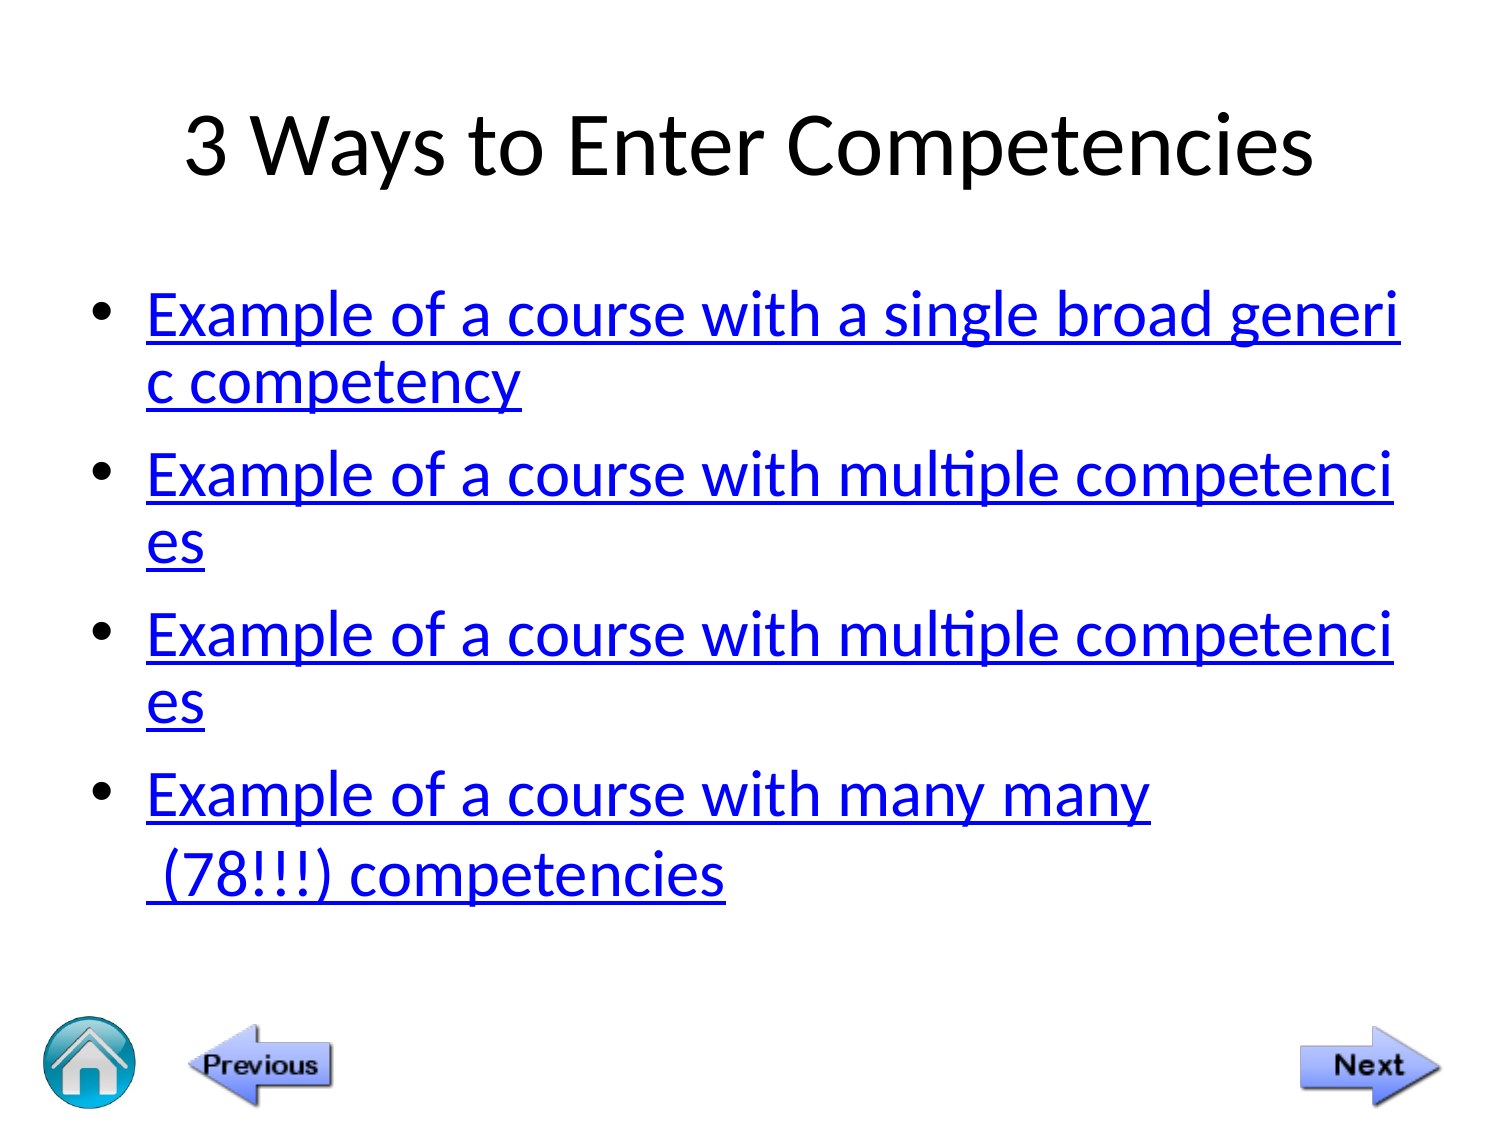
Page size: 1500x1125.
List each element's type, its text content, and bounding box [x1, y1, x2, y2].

picture [1299, 1025, 1447, 1113]
title 3 Ways to Enter Competencies [75, 45, 1425, 233]
list Example of a course with a single broad generic competency Example of a course with multiple competencies Example of a course with multiple competencies Example of a course with many many (78!!!) competencies [75, 262, 1425, 1005]
picture [37, 1009, 141, 1113]
picture [187, 1023, 338, 1113]
